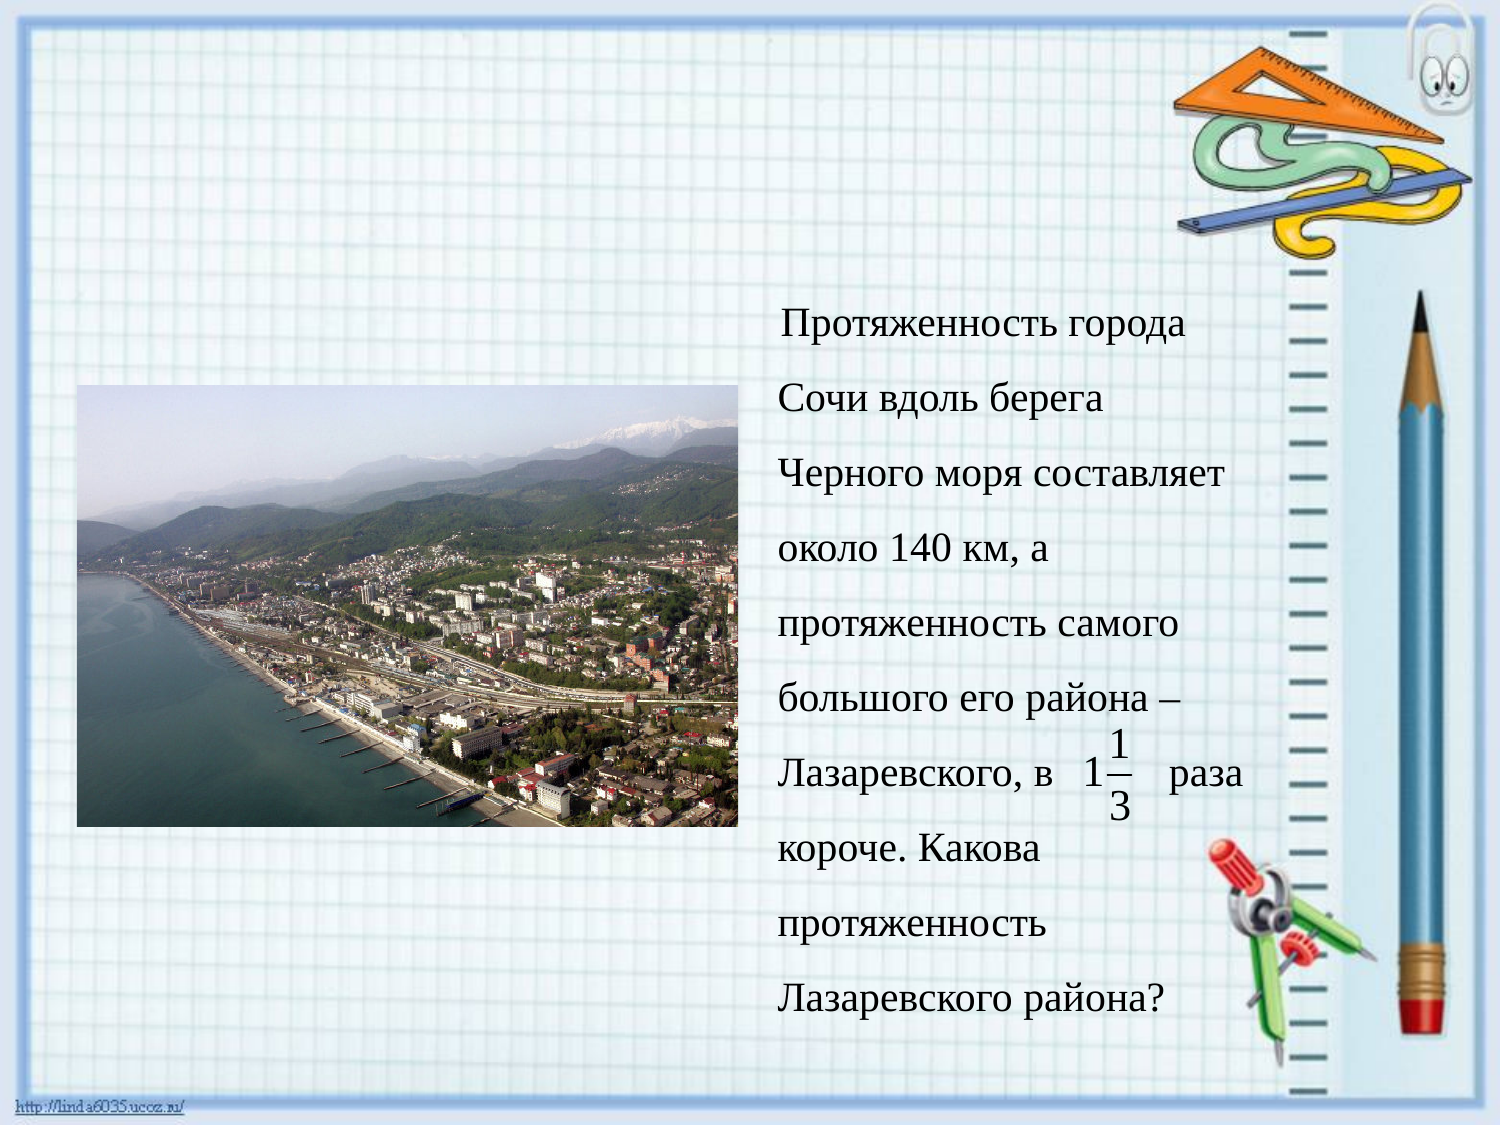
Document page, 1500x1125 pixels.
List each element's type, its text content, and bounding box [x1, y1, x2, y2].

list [76, 385, 739, 827]
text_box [1080, 715, 1141, 831]
list Протяженность города Сочи вдоль берега Черного моря составляет около 140 км, а протяженность самого большого его района – Лазаревского, в раза короче. Какова протяженность Лазаревского района? [762, 262, 1271, 1024]
picture [0, 0, 1500, 1125]
